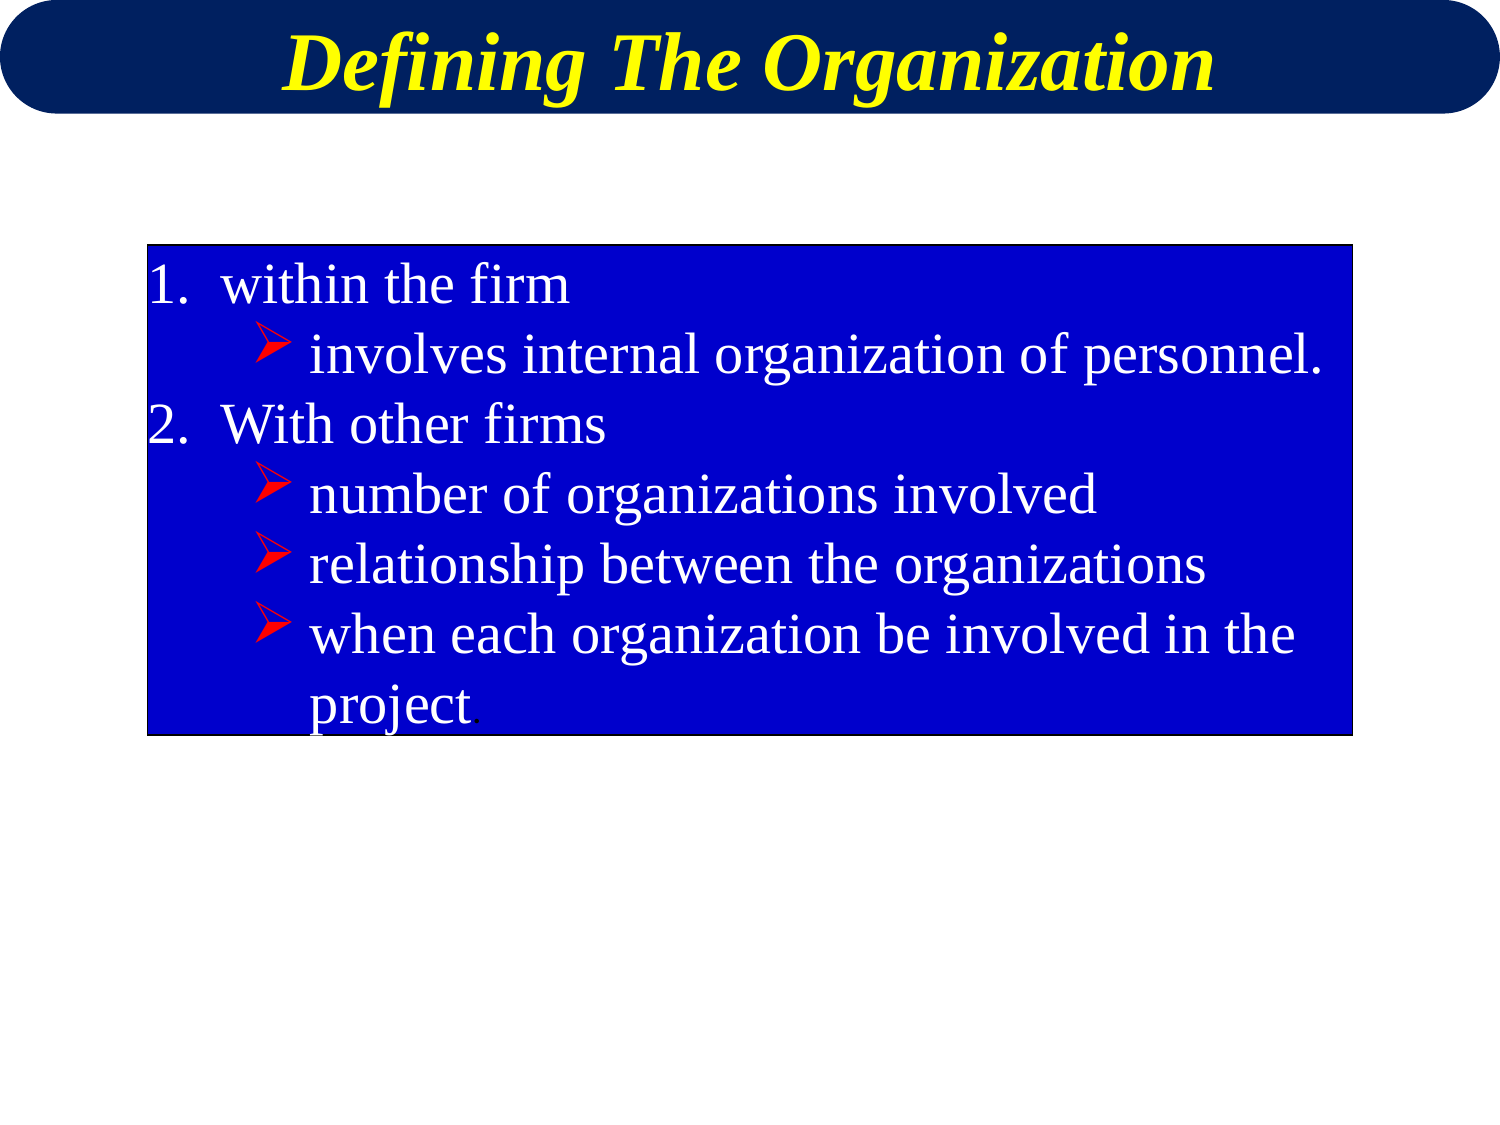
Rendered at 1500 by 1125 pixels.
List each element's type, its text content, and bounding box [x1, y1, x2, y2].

text_box within the firm involves internal organization of personnel. With other firms number of organizations involved relationship between the organizations when each organization be involved in the project. [147, 244, 1353, 735]
text_box Defining The Organization [0, 0, 1500, 114]
